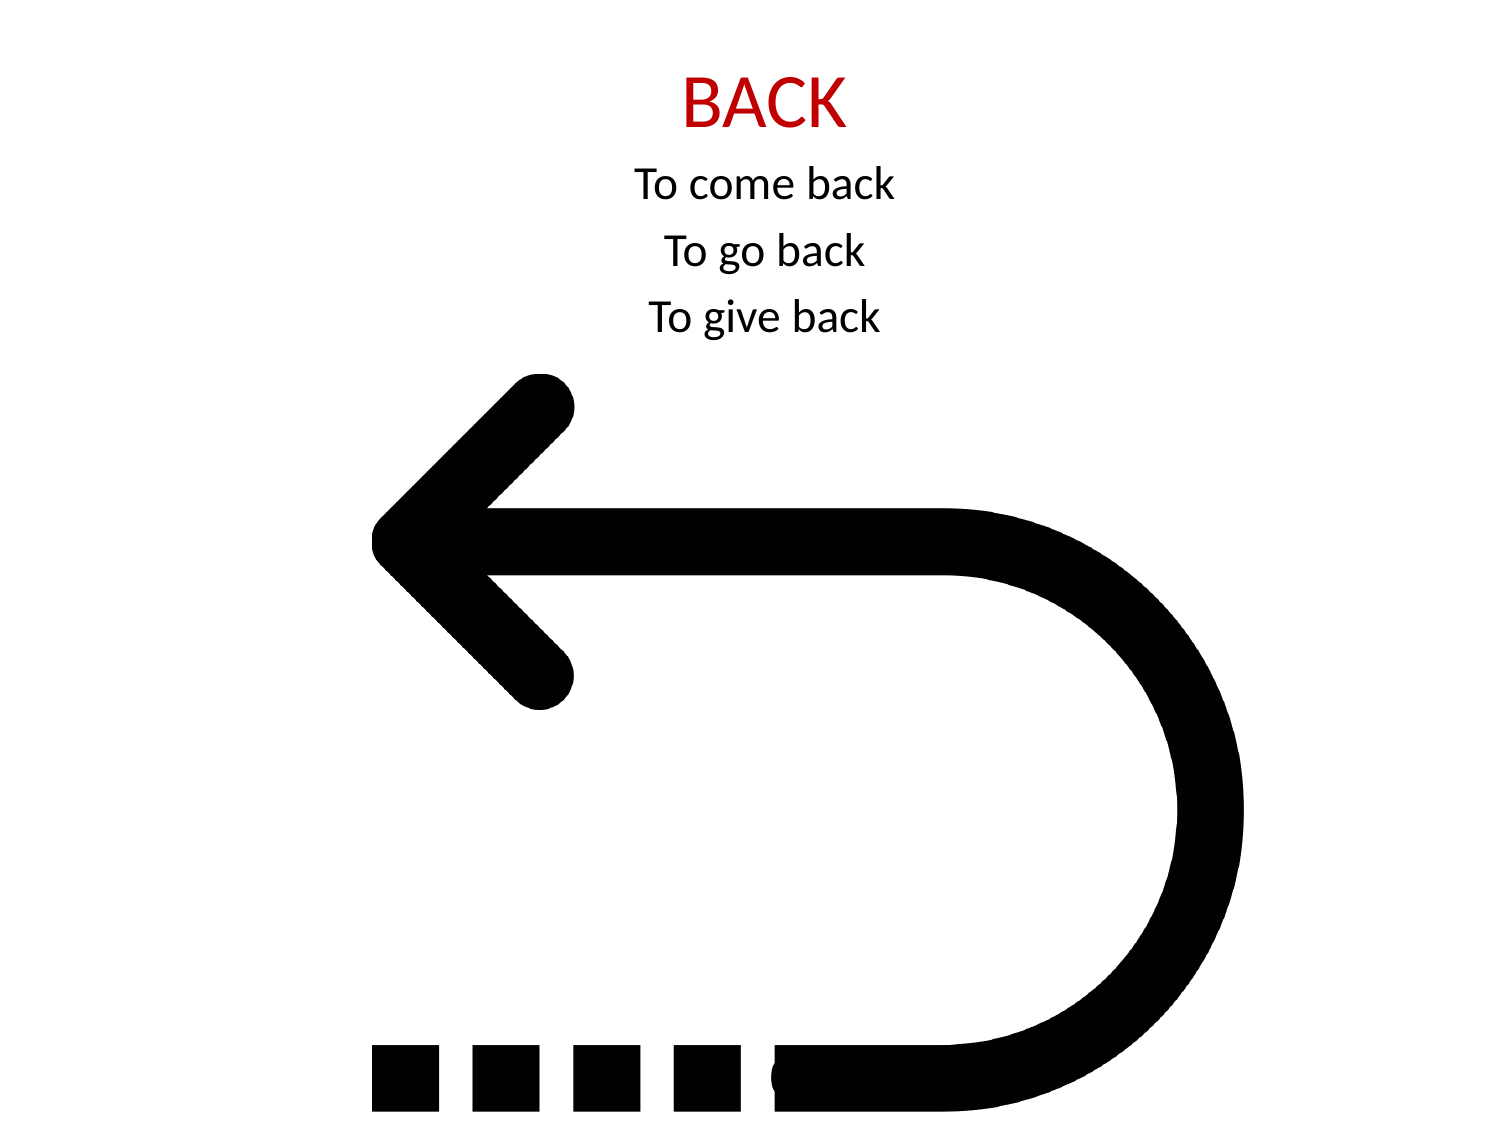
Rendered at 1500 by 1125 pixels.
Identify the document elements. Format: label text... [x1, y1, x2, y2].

subtitle BACK To come back To go back To give back [64, 42, 1465, 350]
picture [371, 373, 1244, 1112]
